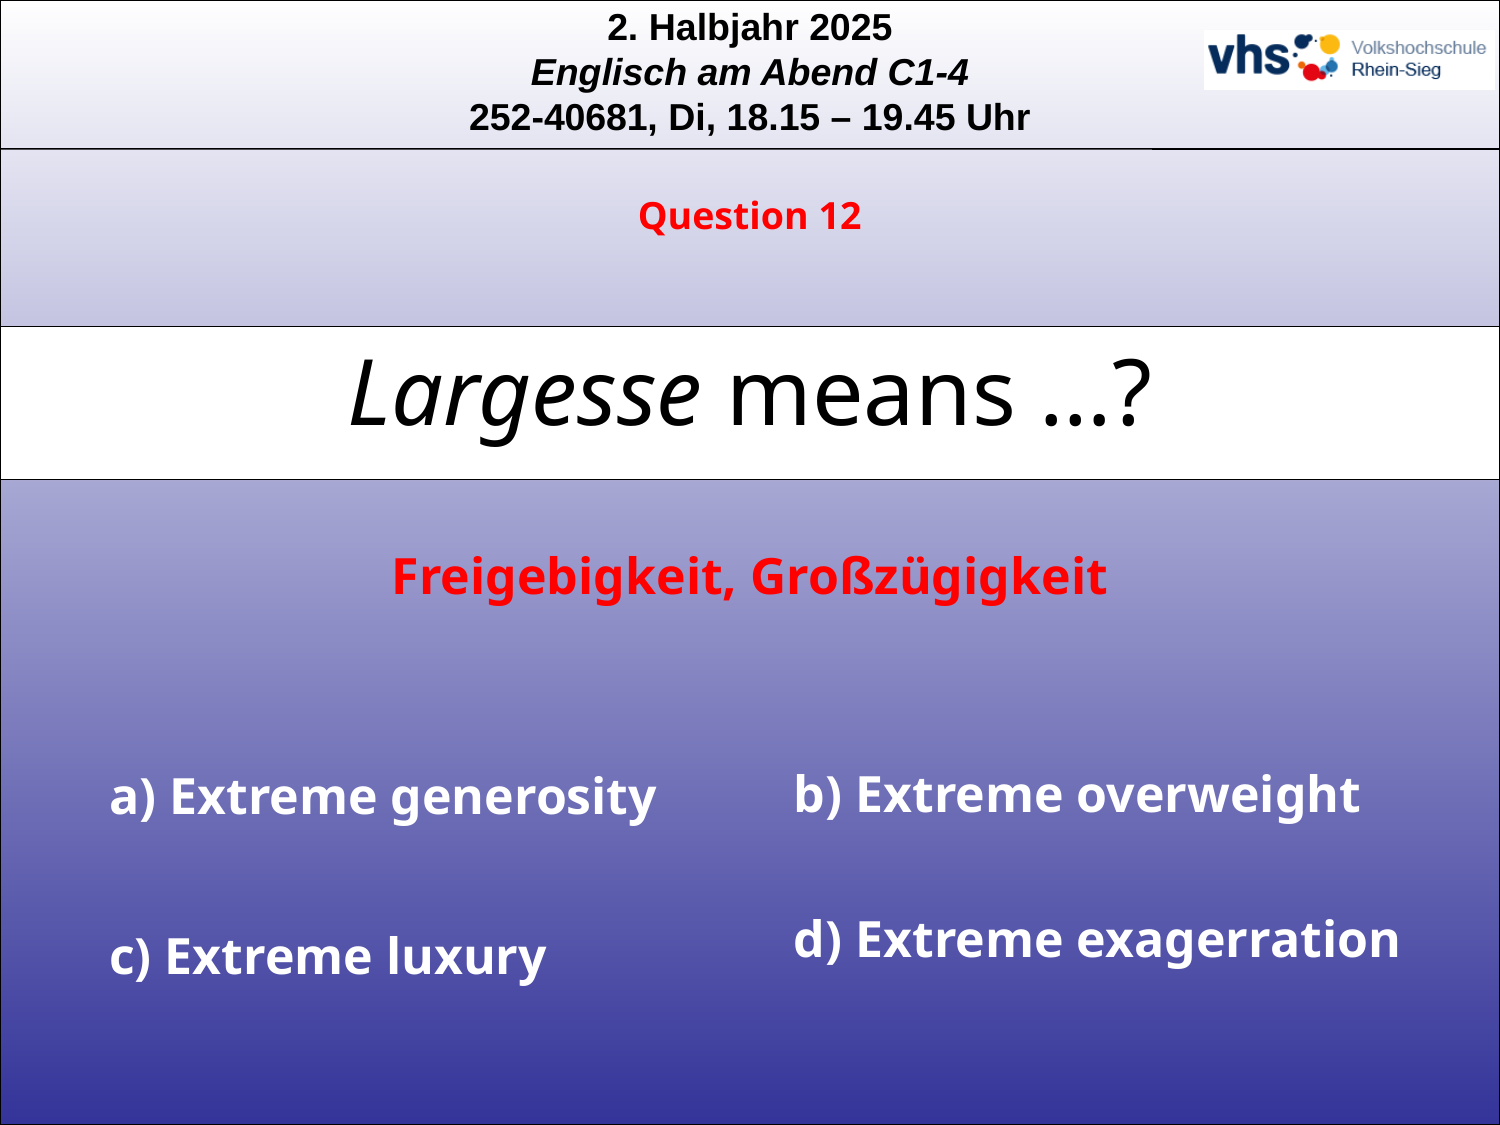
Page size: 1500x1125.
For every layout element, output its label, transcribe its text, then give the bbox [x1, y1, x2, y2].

text_box Freigebigkeit, Großzügigkeit [0, 536, 1500, 612]
text_box b) Extreme overweight [779, 754, 1500, 830]
picture [1204, 30, 1495, 90]
text_box Question 12 [0, 184, 1500, 245]
text_box a) Extreme generosity [94, 756, 774, 832]
text_box d) Extreme exagerration [779, 900, 1500, 975]
text_box c) Extreme luxury [94, 916, 644, 992]
title Largesse means …? [0, 326, 1500, 480]
